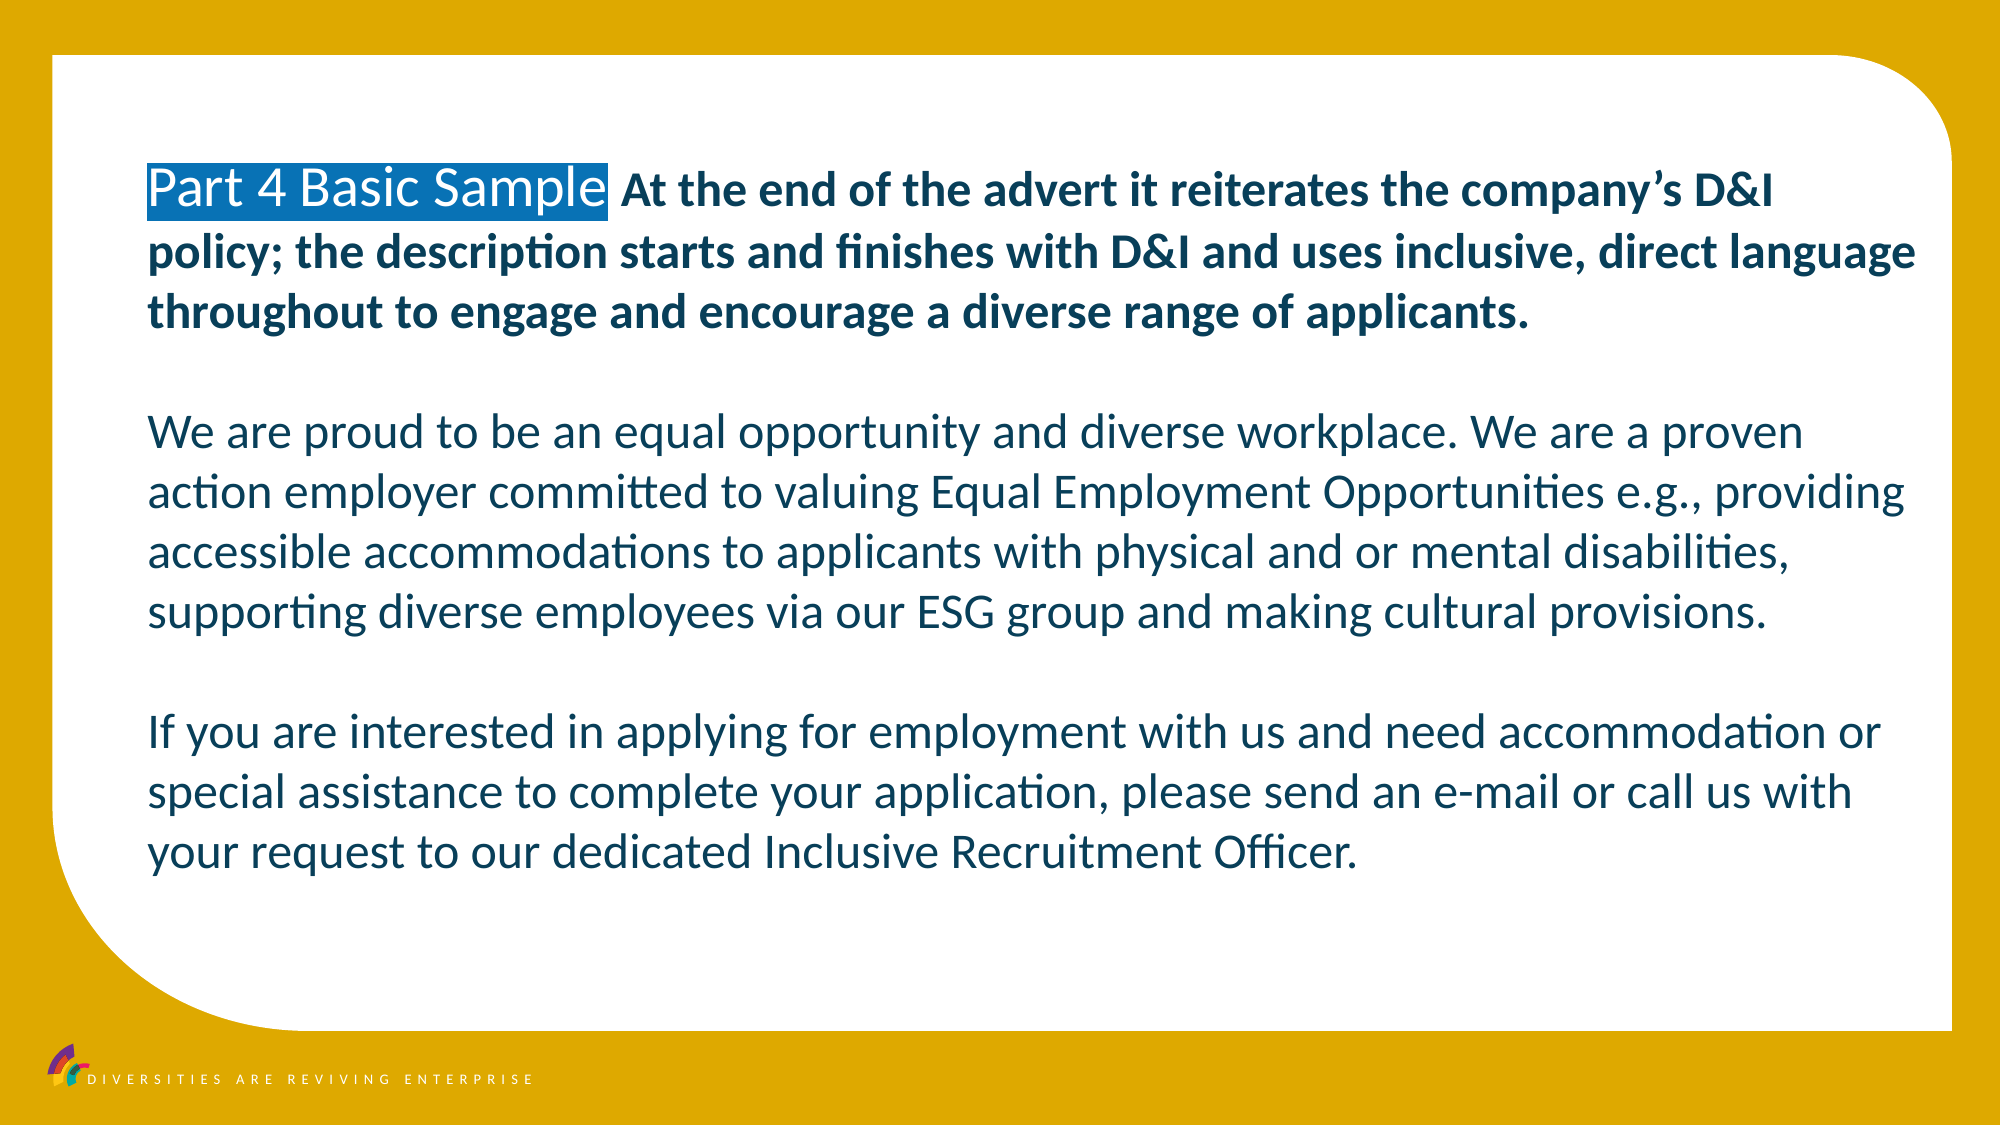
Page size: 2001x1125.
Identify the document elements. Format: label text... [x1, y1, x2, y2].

text_box Part 4 Basic Sample At the end of the advert it reiterates the company’s D&I policy; the description starts and finishes with D&I and uses inclusive, direct language throughout to engage and encourage a diverse range of applicants. We are proud to be an equal opportunity and diverse workplace. We are a proven action employer committed to valuing Equal Employment Opportunities e.g., providing accessible accommodations to applicants with physical and or mental disabilities, supporting diverse employees via our ESG group and making cultural provisions. If you are interested in applying for employment with us and need accommodation or special assistance to complete your application, please send an e-mail or call us with your request to our dedicated Inclusive Recruitment Officer. [132, 140, 1936, 976]
